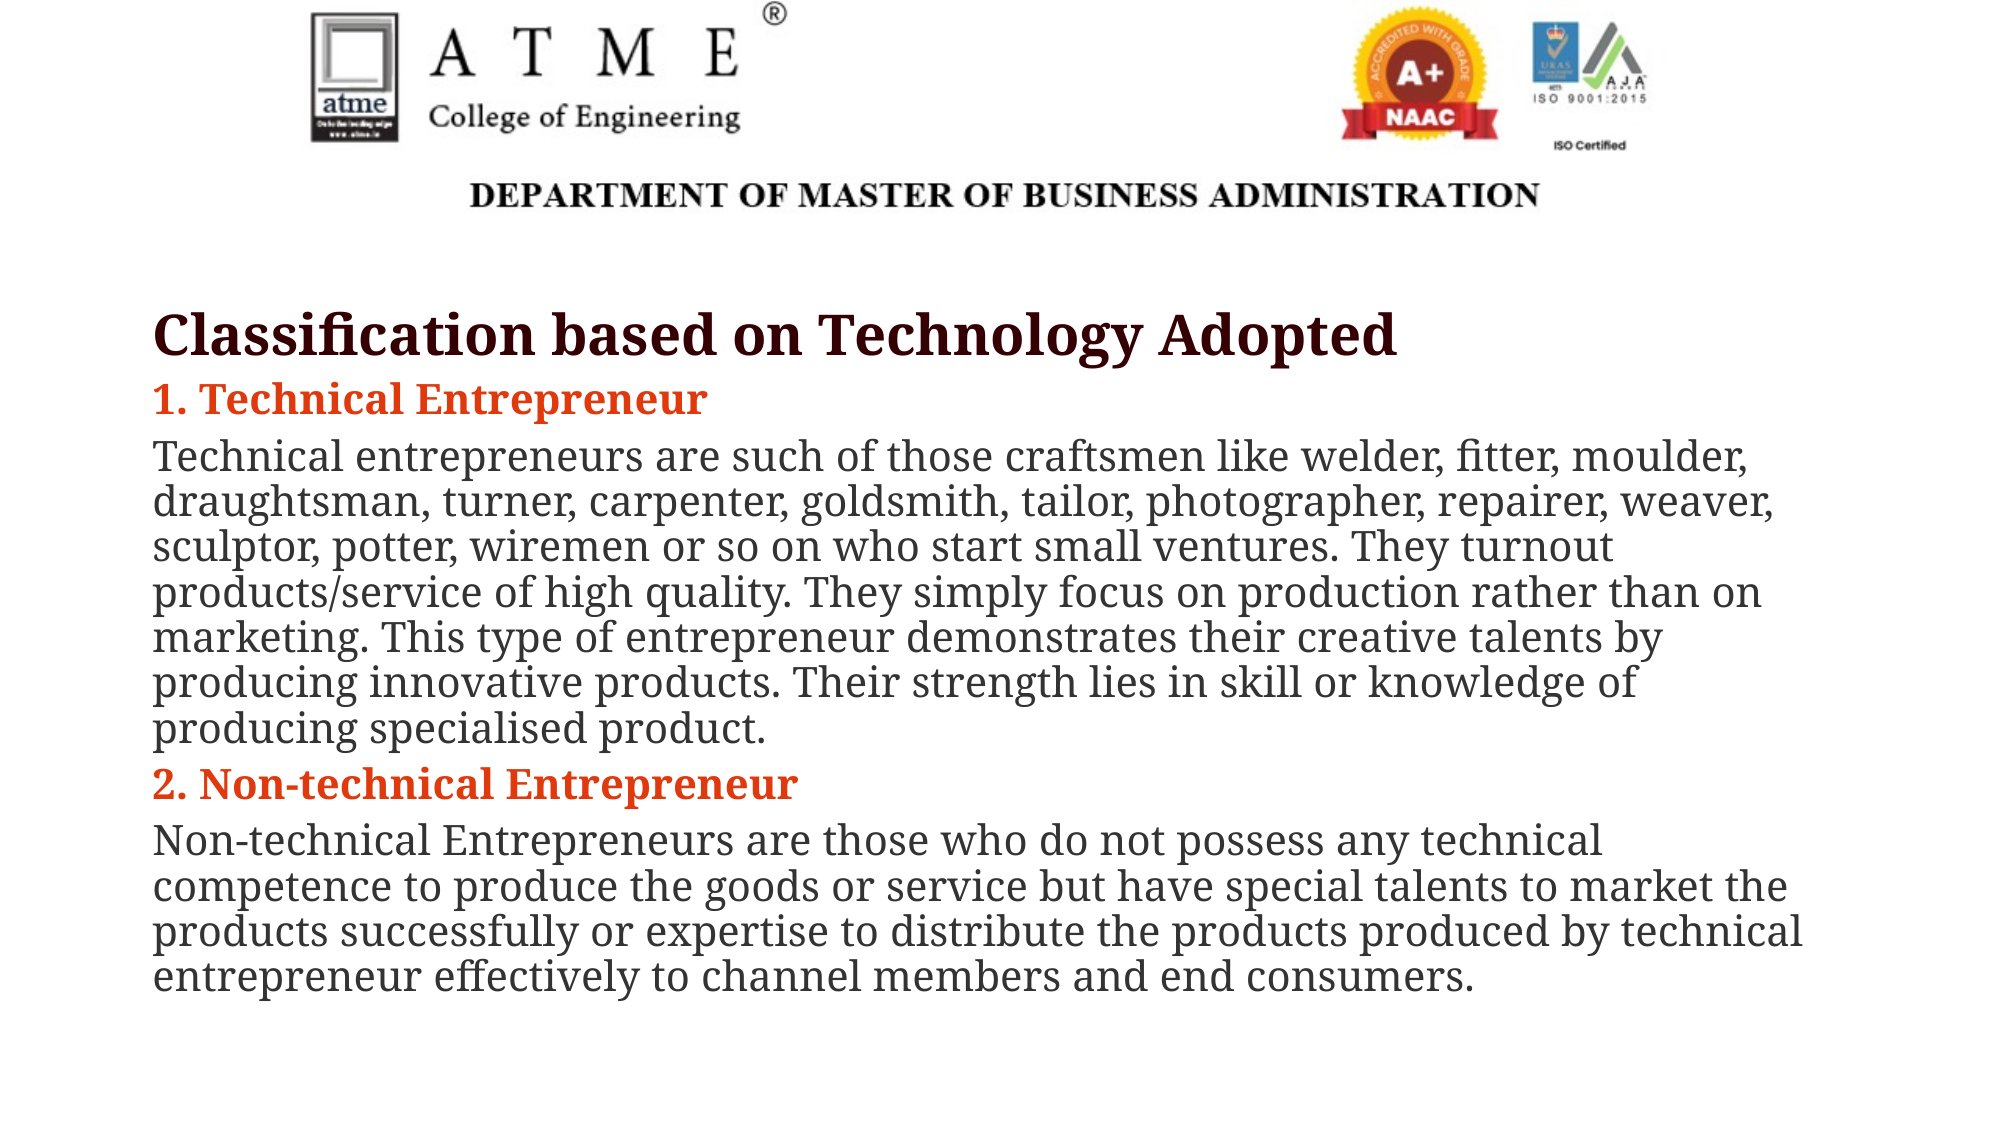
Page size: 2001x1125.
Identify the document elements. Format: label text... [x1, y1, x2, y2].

list Classification based on Technology Adopted 1. Technical Entrepreneur Technical entrepreneurs are such of those craftsmen like welder, fitter, moulder, draughtsman, turner, carpenter, goldsmith, tailor, photographer, repairer, weaver, sculptor, potter, wiremen or so on who start small ventures. They turnout products/service of high quality. They simply focus on production rather than on marketing. This type of entrepreneur demonstrates their creative talents by producing innovative products. Their strength lies in skill or knowledge of producing specialised product. 2. Non-technical Entrepreneur Non-technical Entrepreneurs are those who do not possess any technical competence to produce the goods or service but have special talents to market the products successfully or expertise to distribute the products produced by technical entrepreneur effectively to channel members and end consumers. [137, 299, 1863, 1014]
picture [303, 0, 1697, 215]
